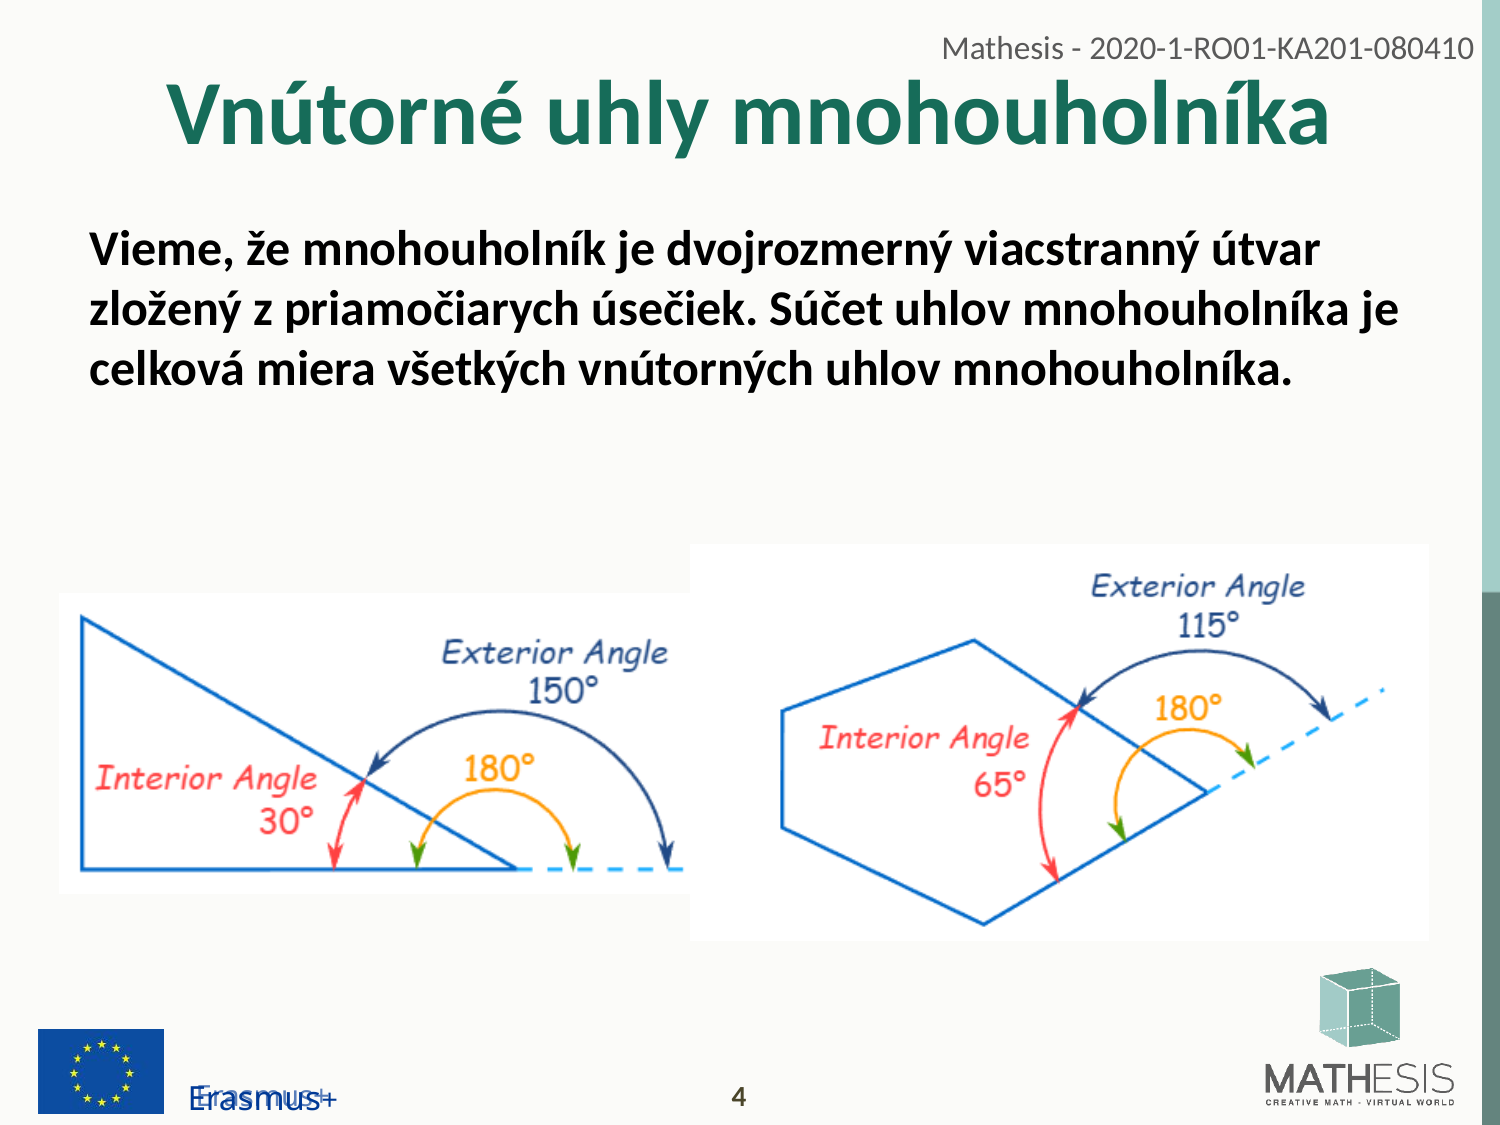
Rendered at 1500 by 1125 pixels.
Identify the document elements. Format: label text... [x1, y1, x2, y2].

picture [38, 1029, 164, 1114]
picture [59, 544, 1429, 941]
text_box Vieme, že mnohouholník je dvojrozmerný viacstranný útvar zložený z priamočiarych úsečiek. Súčet uhlov mnohouholníka je celková miera všetkých vnútorných uhlov mnohouholníka. [74, 208, 1425, 403]
title Vnútorné uhly mnohouholníka [75, 45, 1425, 208]
